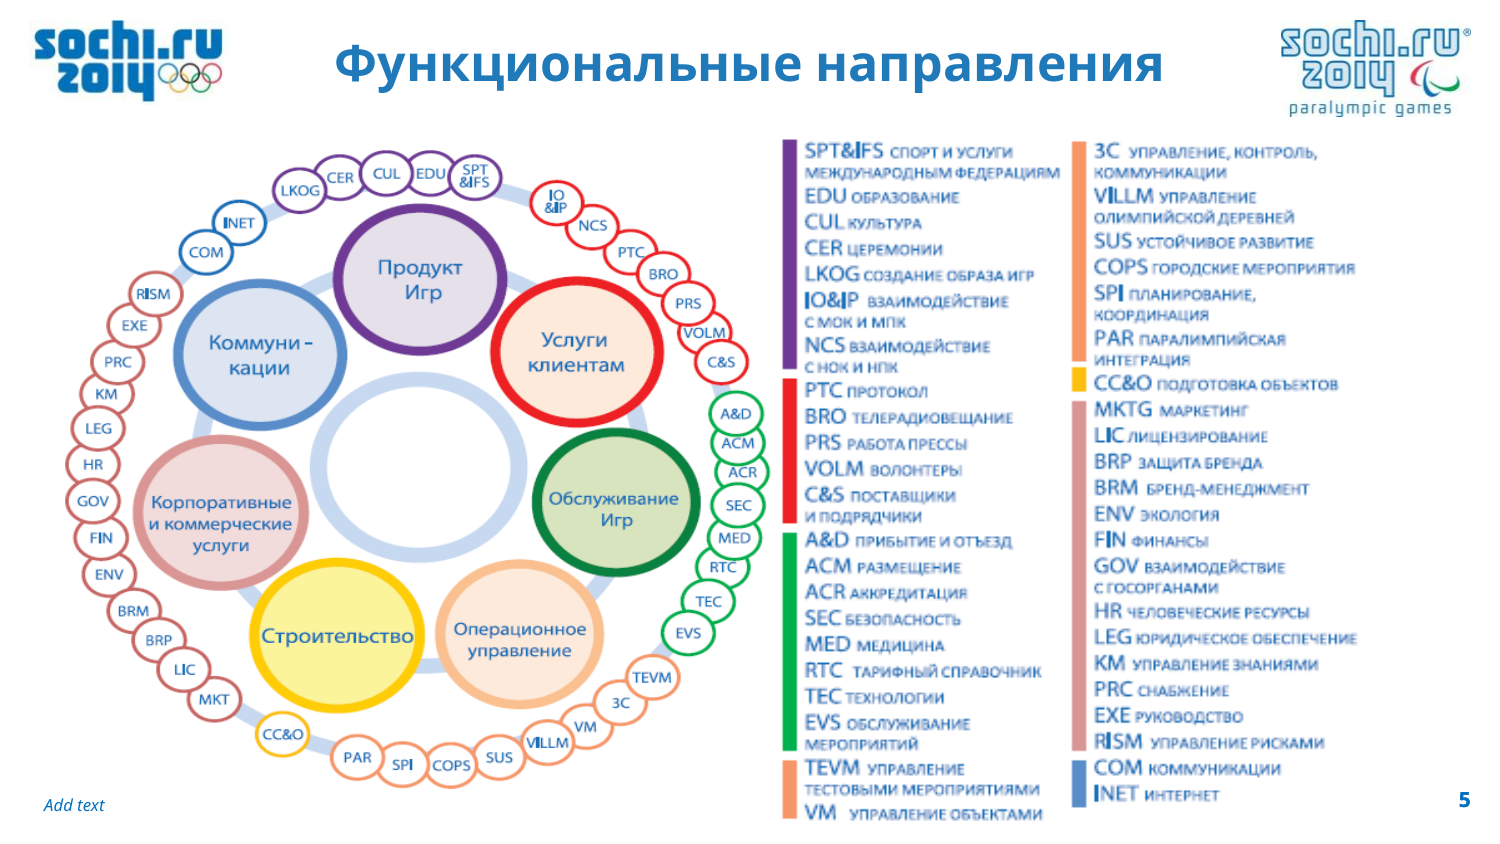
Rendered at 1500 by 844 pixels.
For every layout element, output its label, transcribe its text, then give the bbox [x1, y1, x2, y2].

picture [29, 20, 231, 106]
title Функциональные направления [230, 20, 1270, 103]
picture [1281, 20, 1471, 117]
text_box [64, 149, 768, 790]
picture [773, 125, 1372, 836]
